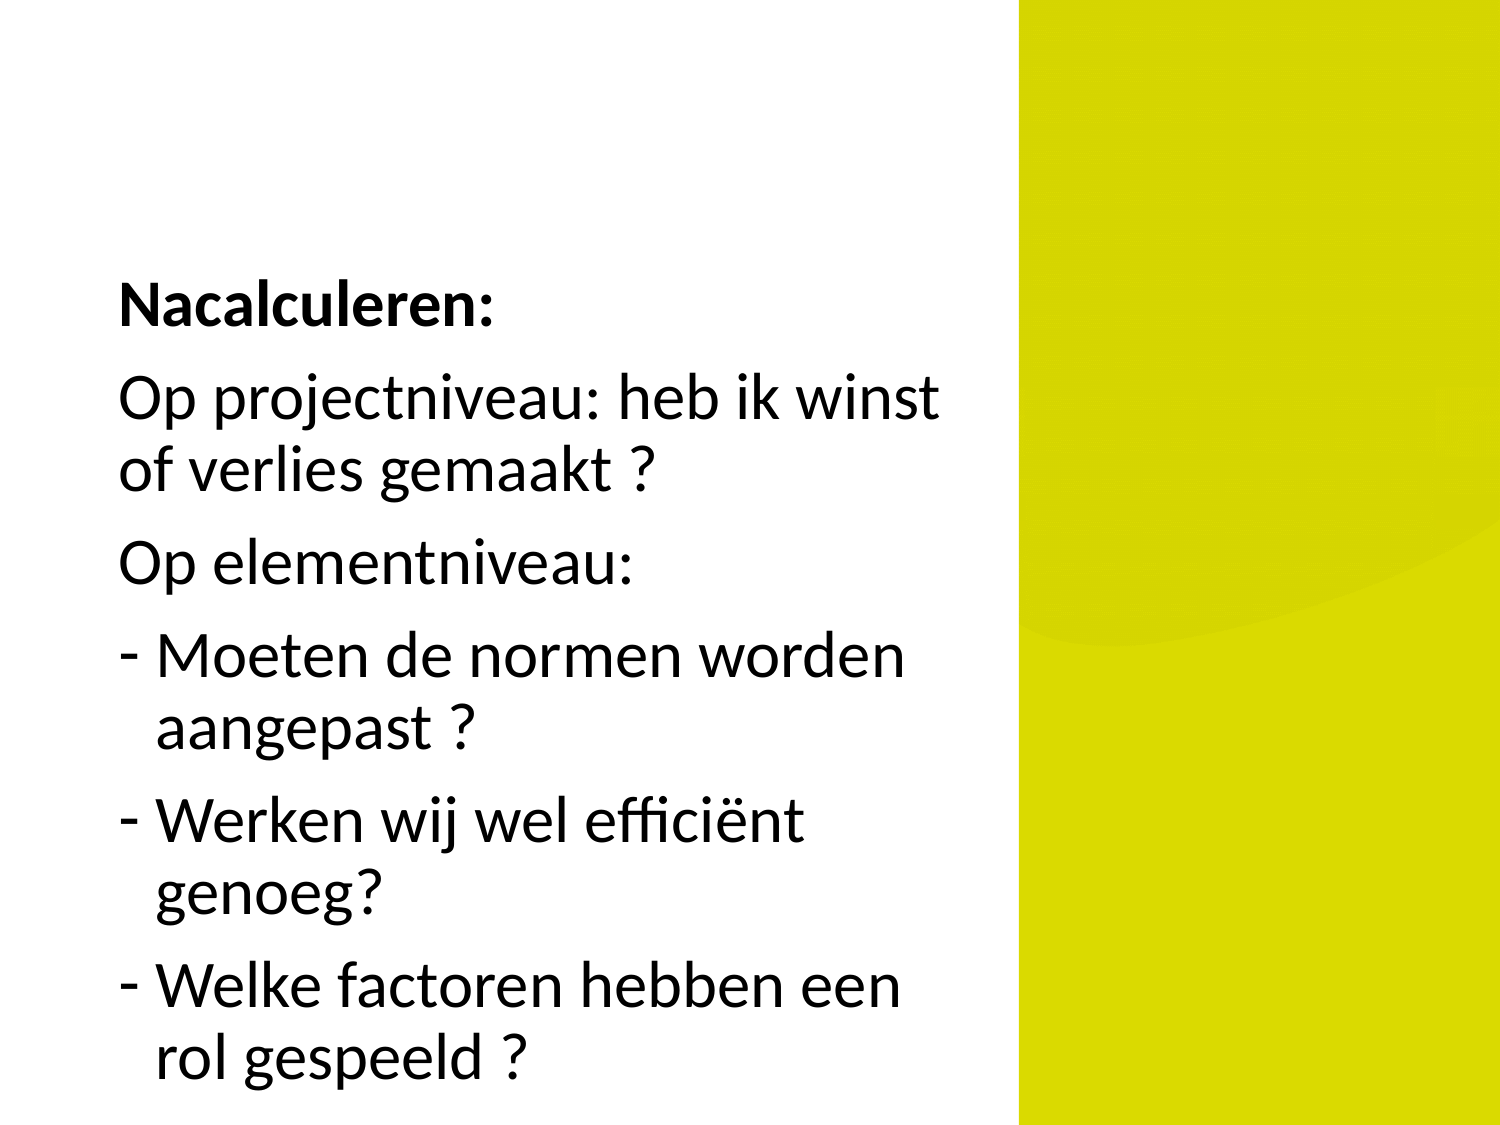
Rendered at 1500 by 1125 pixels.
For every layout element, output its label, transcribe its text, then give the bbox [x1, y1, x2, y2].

list Nacalculeren: Op projectniveau: heb ik winst of verlies gemaakt ? Op elementniveau: Moeten de normen worden aangepast ? Werken wij wel efficiënt genoeg? Welke factoren hebben een rol gespeeld ? [103, 261, 969, 1106]
picture [1018, 0, 1500, 1125]
